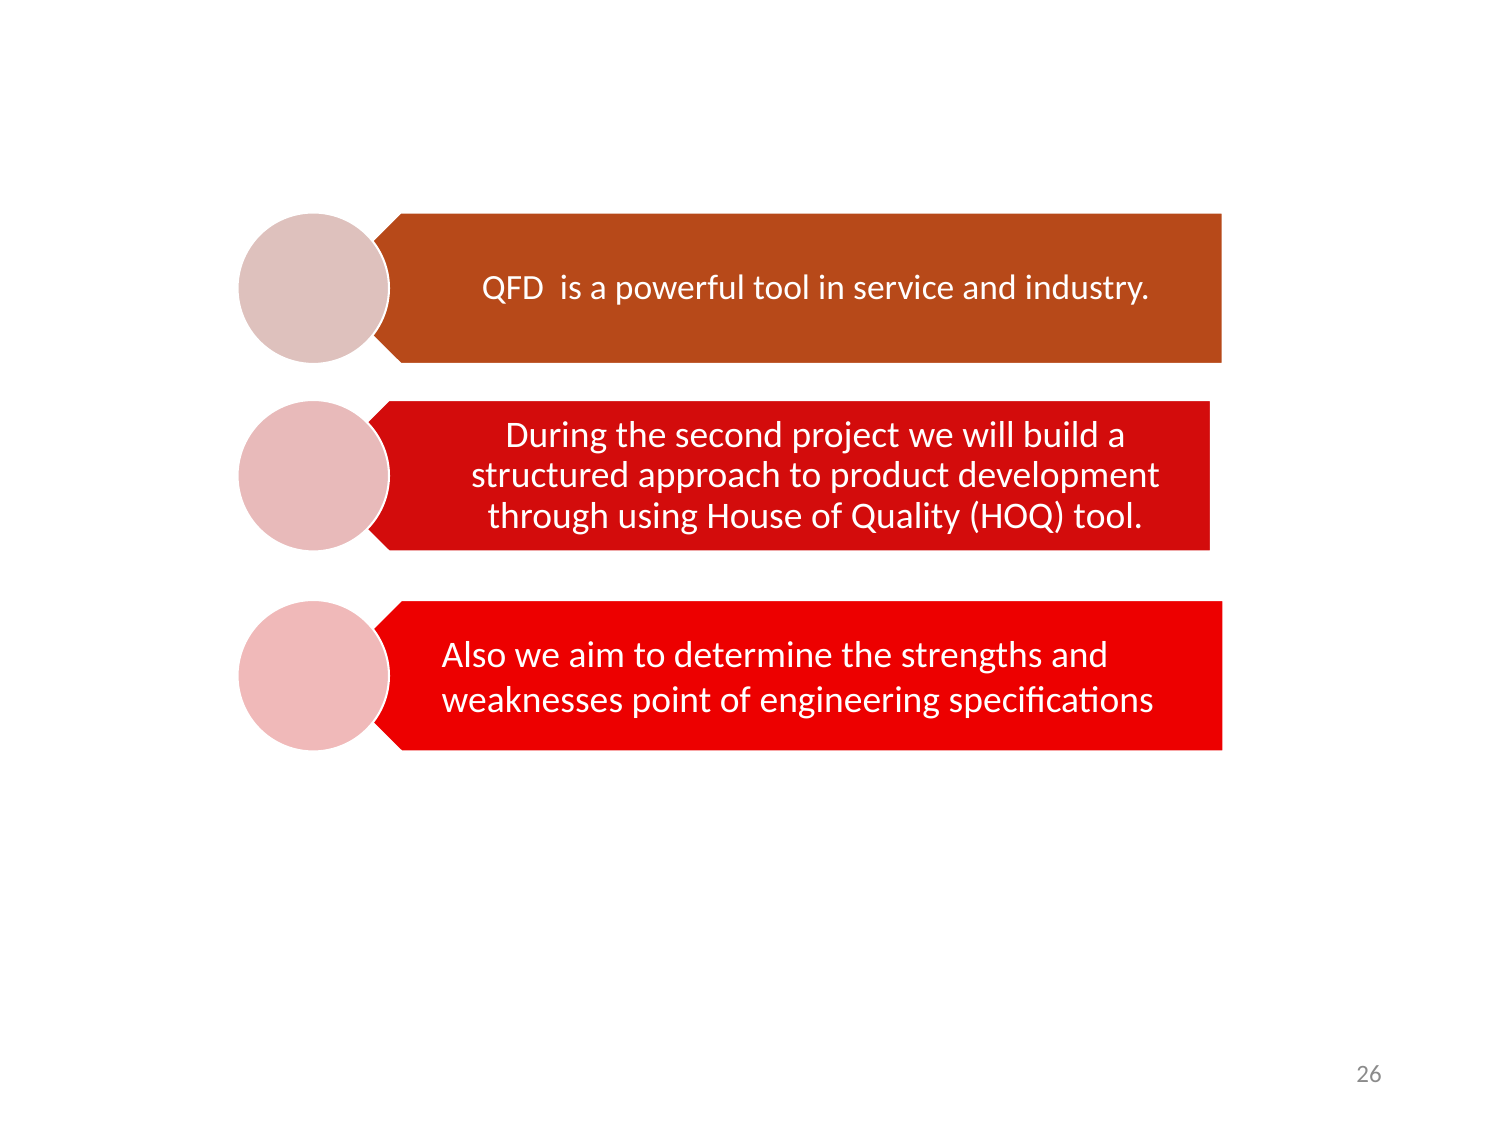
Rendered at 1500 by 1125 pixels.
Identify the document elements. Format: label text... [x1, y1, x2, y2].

text_box [236, 398, 322, 553]
slide_number 26 [1059, 1042, 1397, 1103]
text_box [313, 399, 1223, 552]
text_box [236, 598, 325, 753]
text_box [325, 599, 1224, 752]
text_box [236, 211, 326, 365]
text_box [324, 212, 1223, 364]
